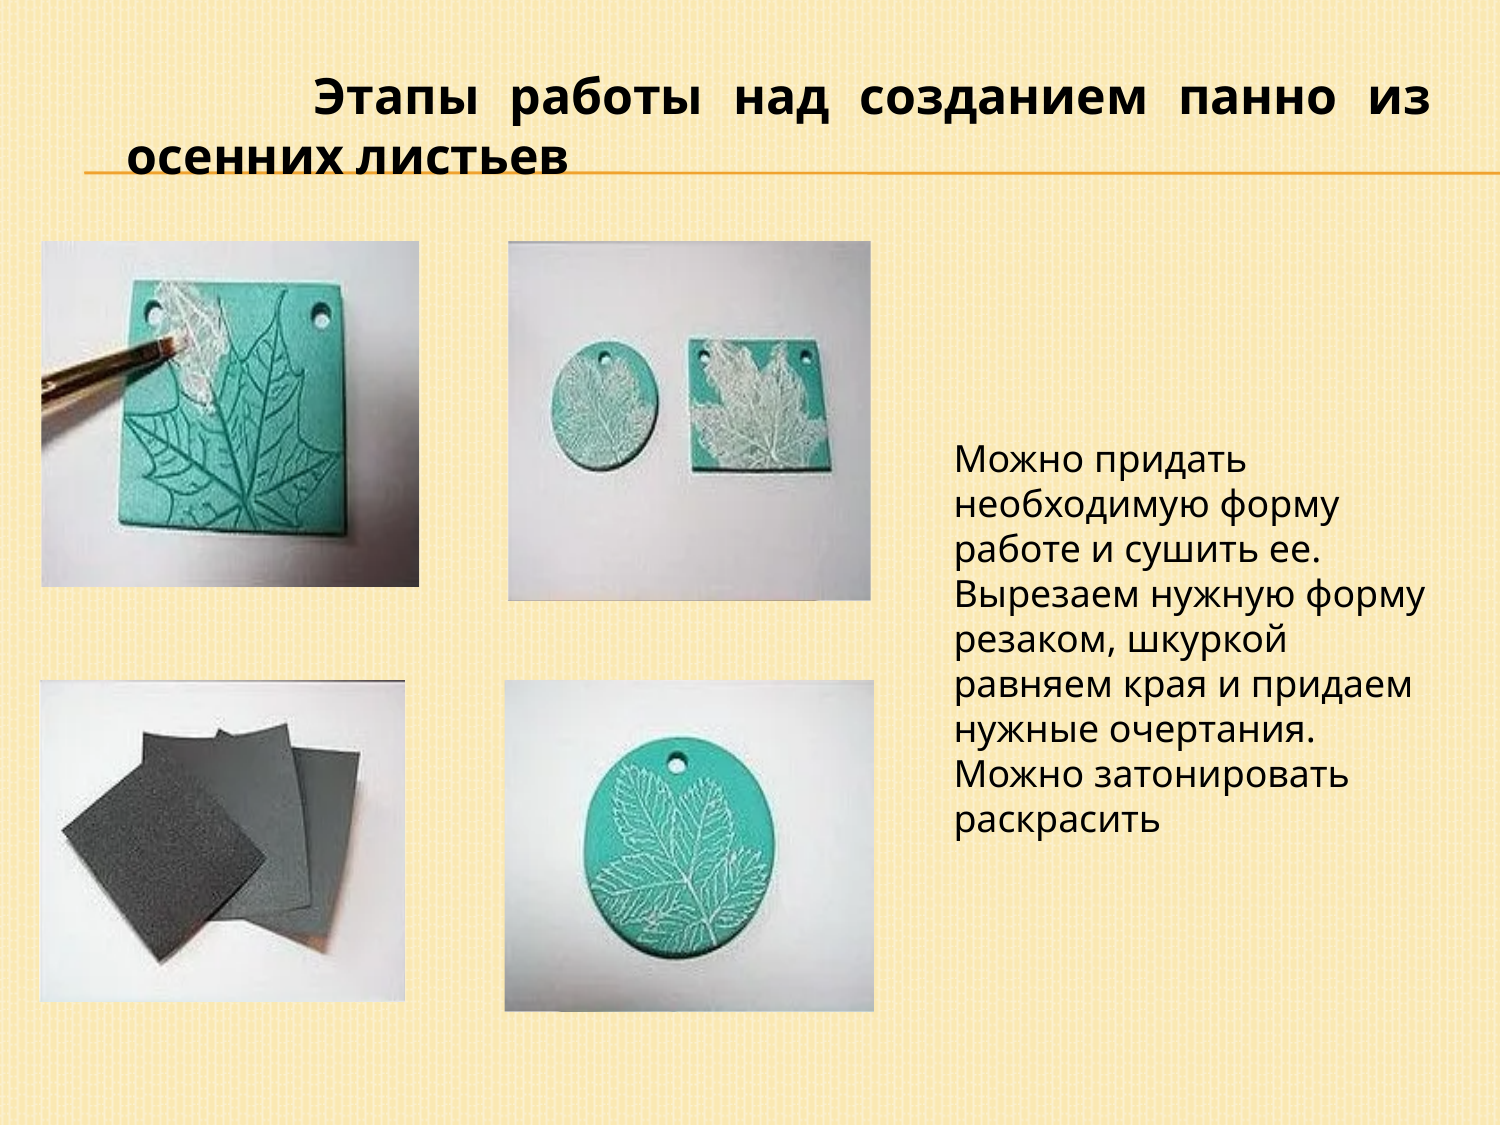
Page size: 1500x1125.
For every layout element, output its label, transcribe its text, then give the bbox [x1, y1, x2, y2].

picture [39, 680, 406, 1002]
picture [40, 241, 420, 587]
picture [504, 680, 875, 1012]
text_box Этапы работы над созданием панно из осенних листьев [112, 56, 1447, 192]
picture [507, 241, 871, 602]
text_box Можно придать необходимую форму работе и сушить ее. Вырезаем нужную форму резаком, шкуркой равняем края и придаем нужные очертания. Можно затонировать раскрасить [938, 427, 1447, 893]
